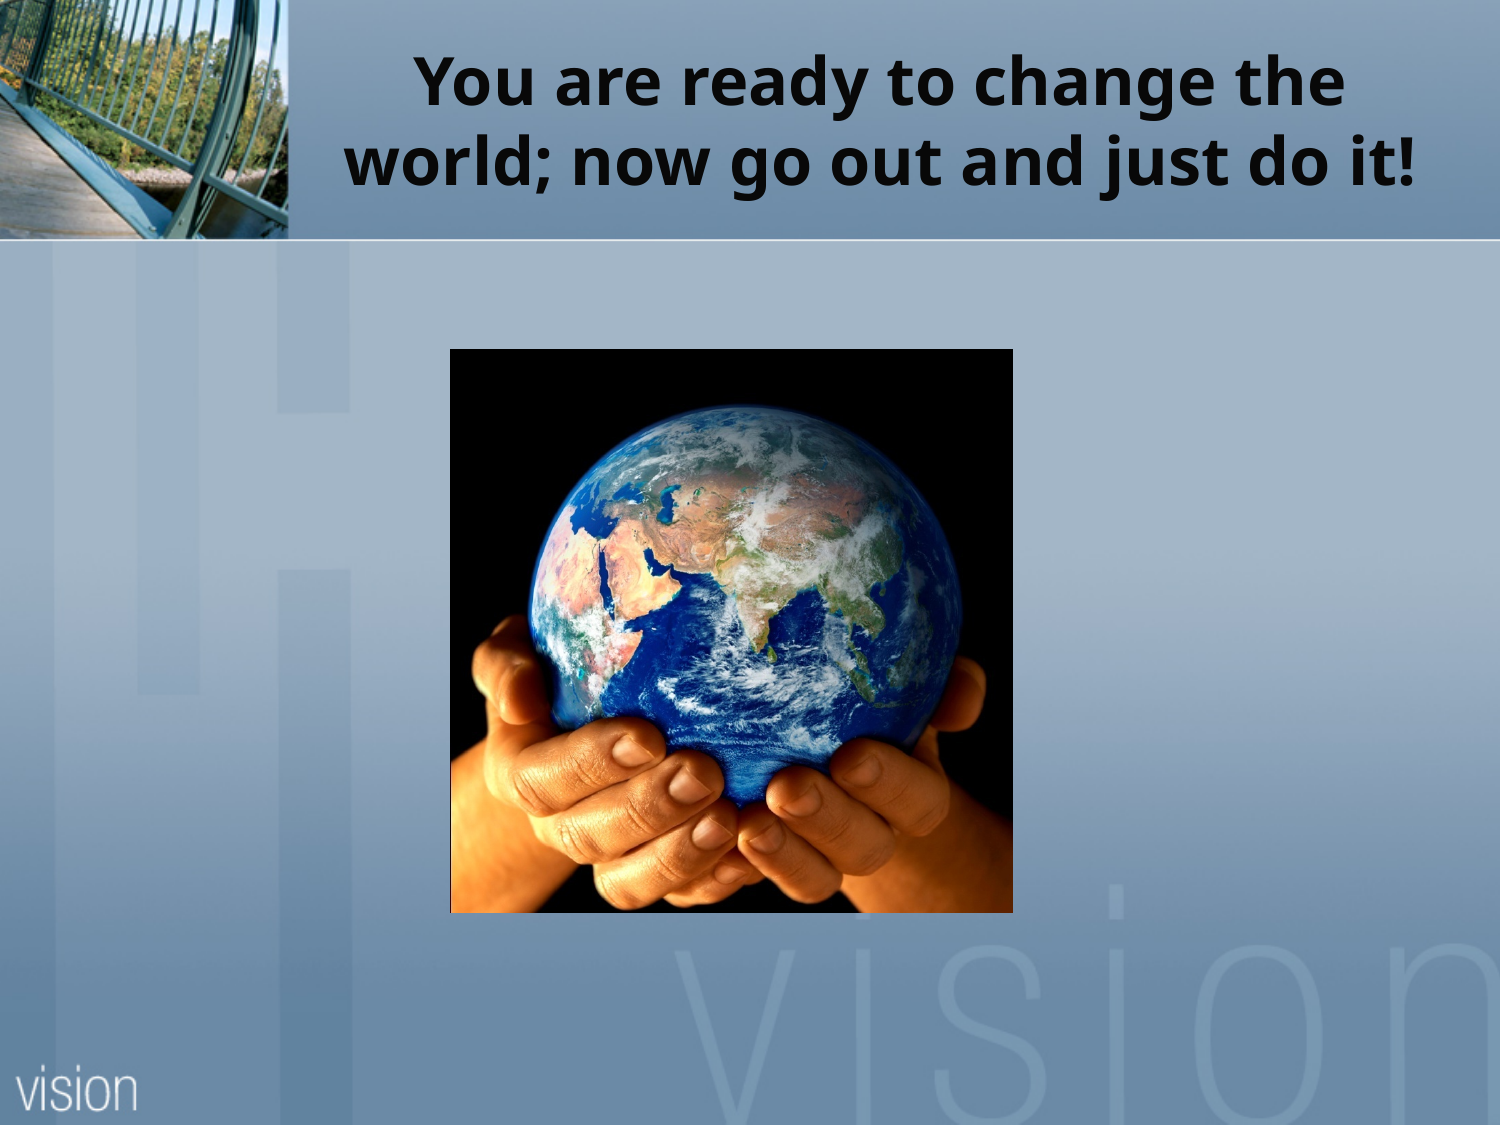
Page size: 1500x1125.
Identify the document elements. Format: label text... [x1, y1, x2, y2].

title You are ready to change the world; now go out and just do it! [299, 30, 1462, 207]
picture [0, 0, 1500, 1125]
